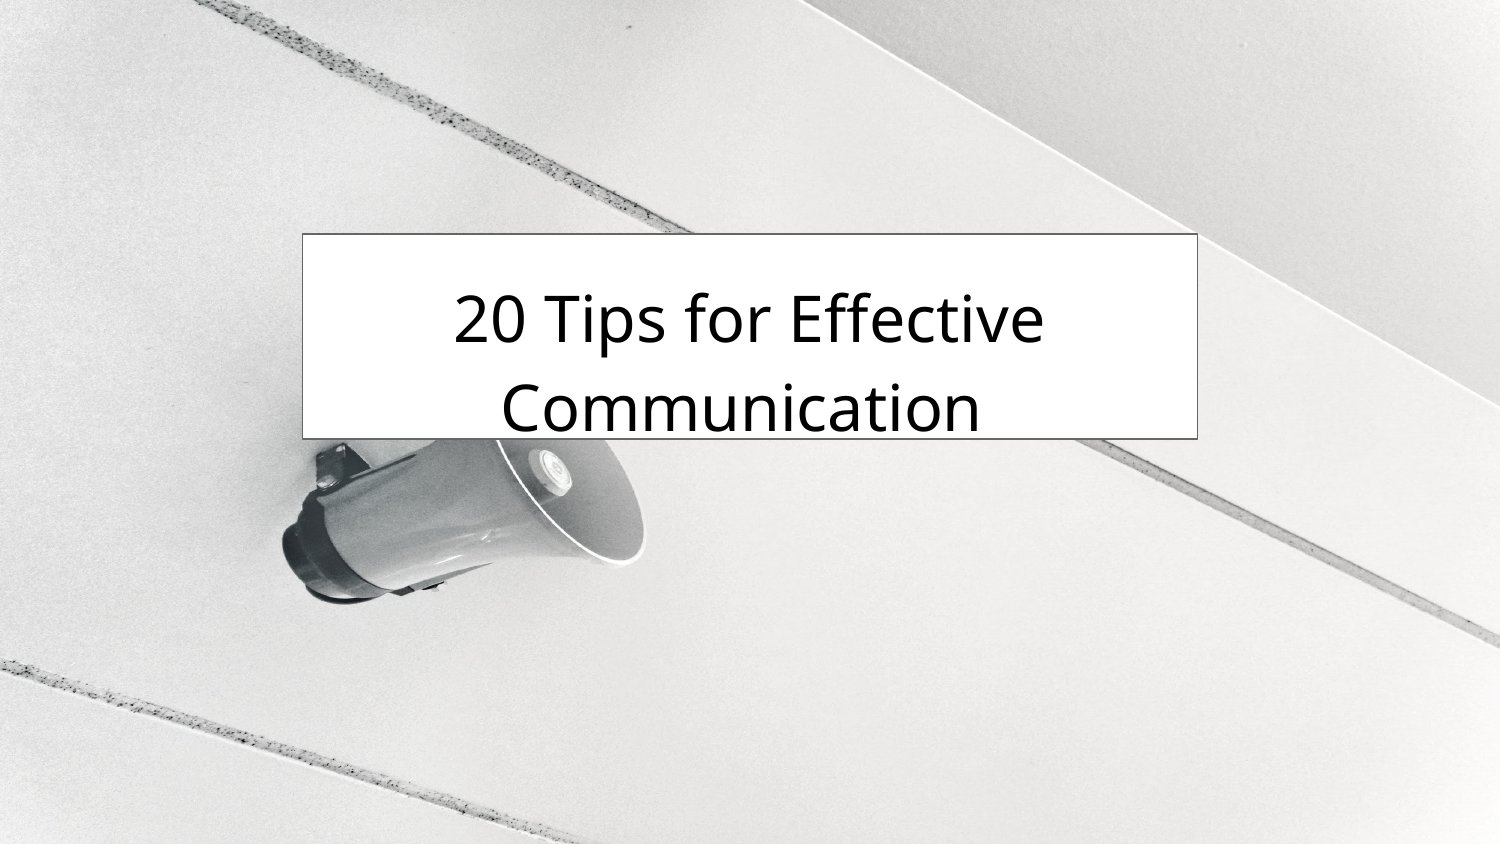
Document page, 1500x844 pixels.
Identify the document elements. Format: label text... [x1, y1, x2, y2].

picture [0, 0, 1500, 844]
text_box [302, 423, 1198, 440]
text_box [302, 233, 1198, 251]
text_box 20 Tips for Effective Communication [302, 251, 1198, 423]
